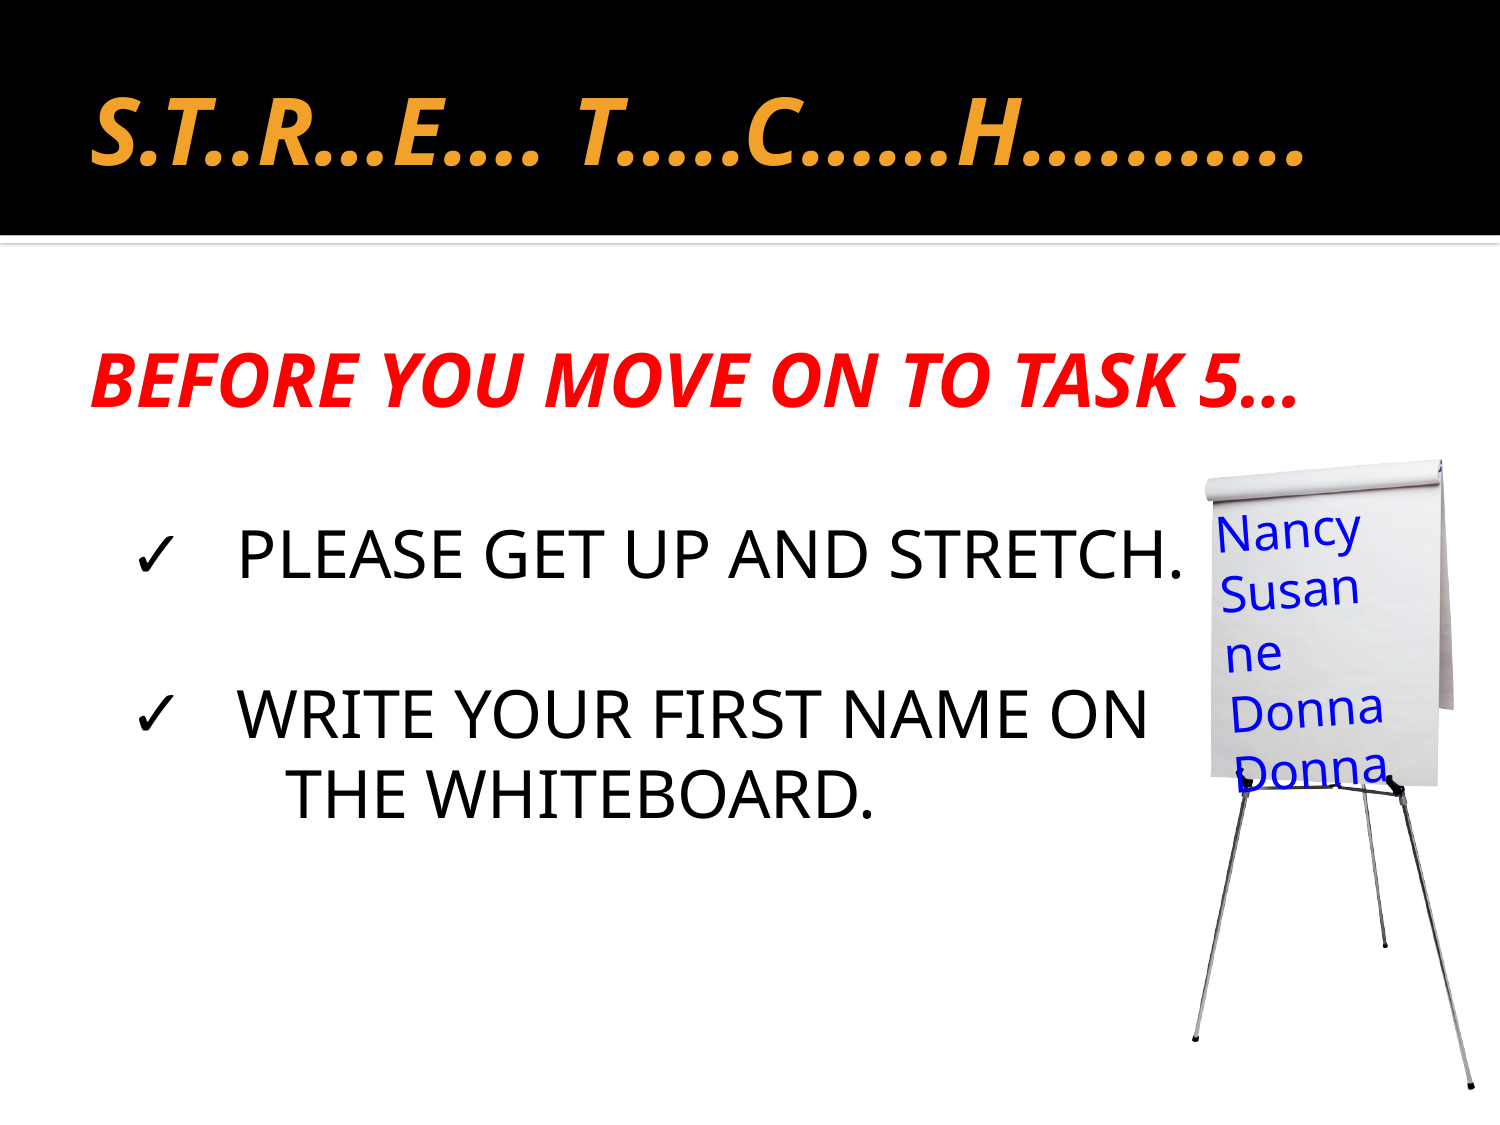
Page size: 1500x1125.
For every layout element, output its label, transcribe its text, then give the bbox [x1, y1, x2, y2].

title S.T..R…E…. T…..C……H…...….. [75, 24, 1425, 231]
text_box BEFORE YOU MOVE ON TO TASK 5… PLEASE GET UP AND STRETCH. WRITE YOUR FIRST NAME ON THE WHITEBOARD. [74, 324, 1500, 840]
picture [1187, 449, 1479, 1099]
